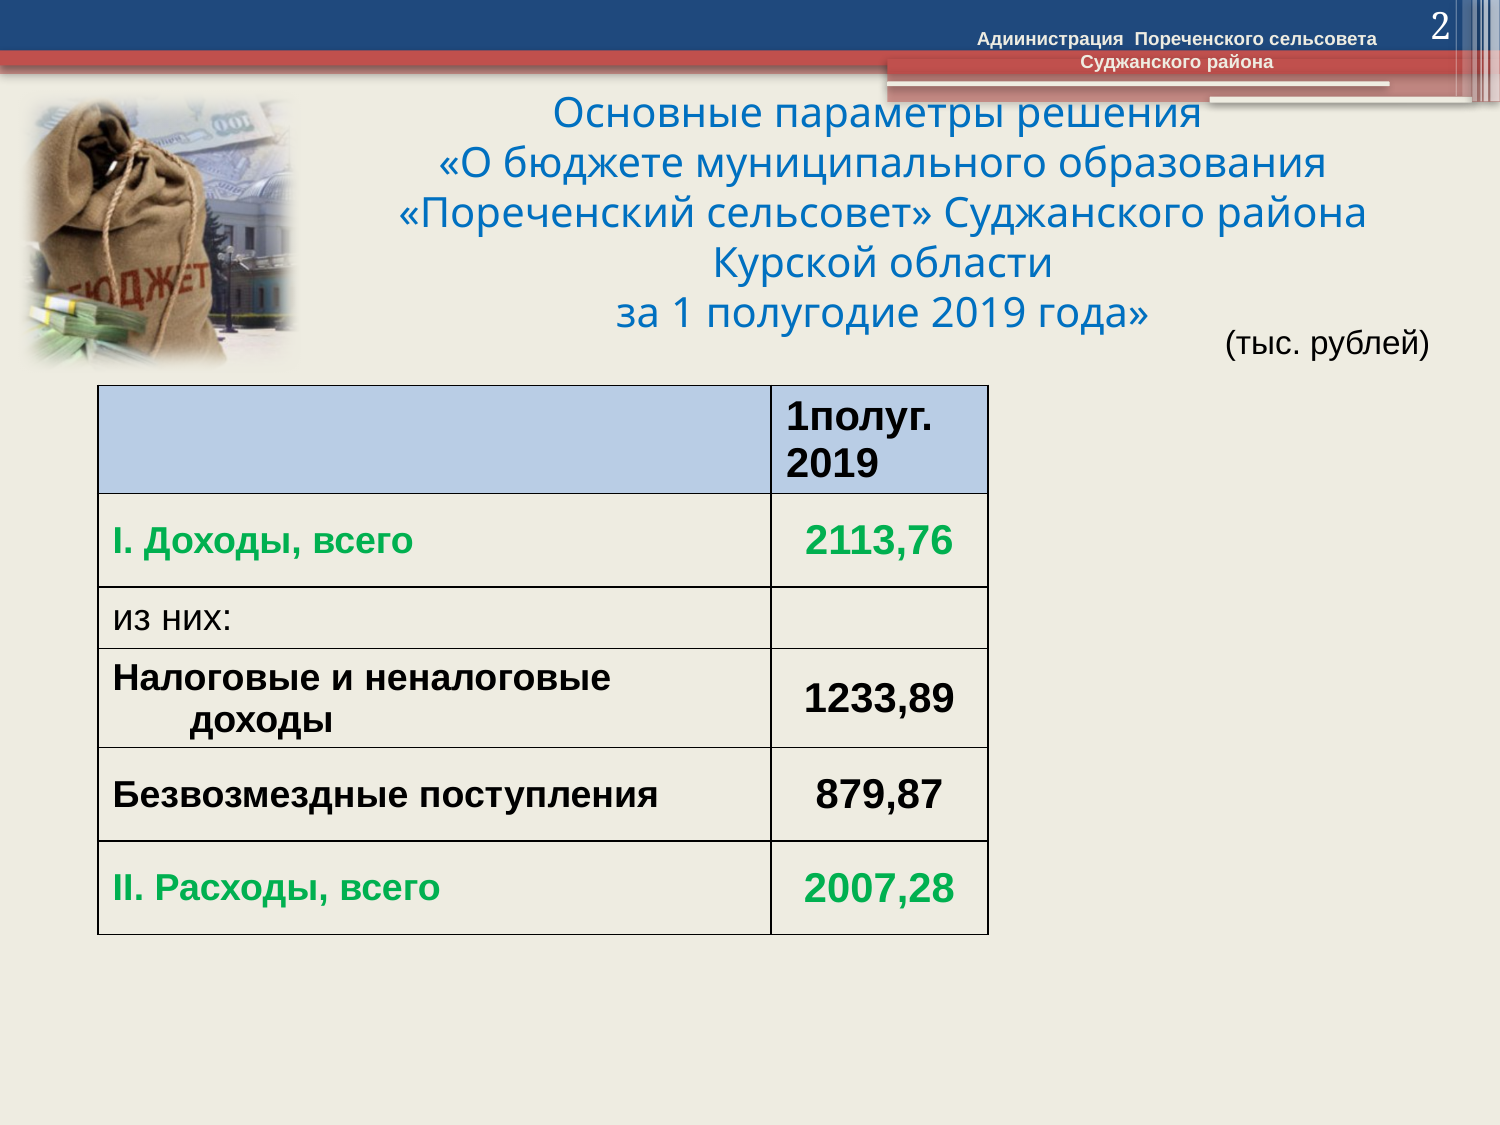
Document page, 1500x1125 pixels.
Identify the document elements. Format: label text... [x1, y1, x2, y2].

table_header [99, 386, 770, 493]
table_cell [772, 588, 987, 648]
slide_number 2 [1340, 0, 1466, 61]
table_cell 1233,89 [772, 649, 987, 747]
table_cell 879,87 [772, 748, 987, 840]
table_cell II. Расходы, всего [99, 842, 770, 934]
table_header 1полуг. 2019 [772, 386, 987, 493]
text_box (тыс. рублей) [1210, 314, 1459, 369]
table_cell 2113,76 [772, 494, 987, 586]
table_cell I. Доходы, всего [99, 494, 770, 586]
text_box Адиинистрация Пореченского сельсовета Суджанского района [943, 19, 1411, 80]
table_cell Безвозмездные поступления [99, 748, 770, 840]
table_cell из них: [99, 588, 770, 648]
table_cell Налоговые и неналоговые доходы [99, 649, 770, 747]
table_cell 2007,28 [772, 842, 987, 934]
picture [17, 89, 302, 374]
title Основные параметры решения «О бюджете муниципального образования «Пореченский сельсовет» Суджанского района Курской области за 1 полугодие 2019 года» [306, 105, 1466, 317]
